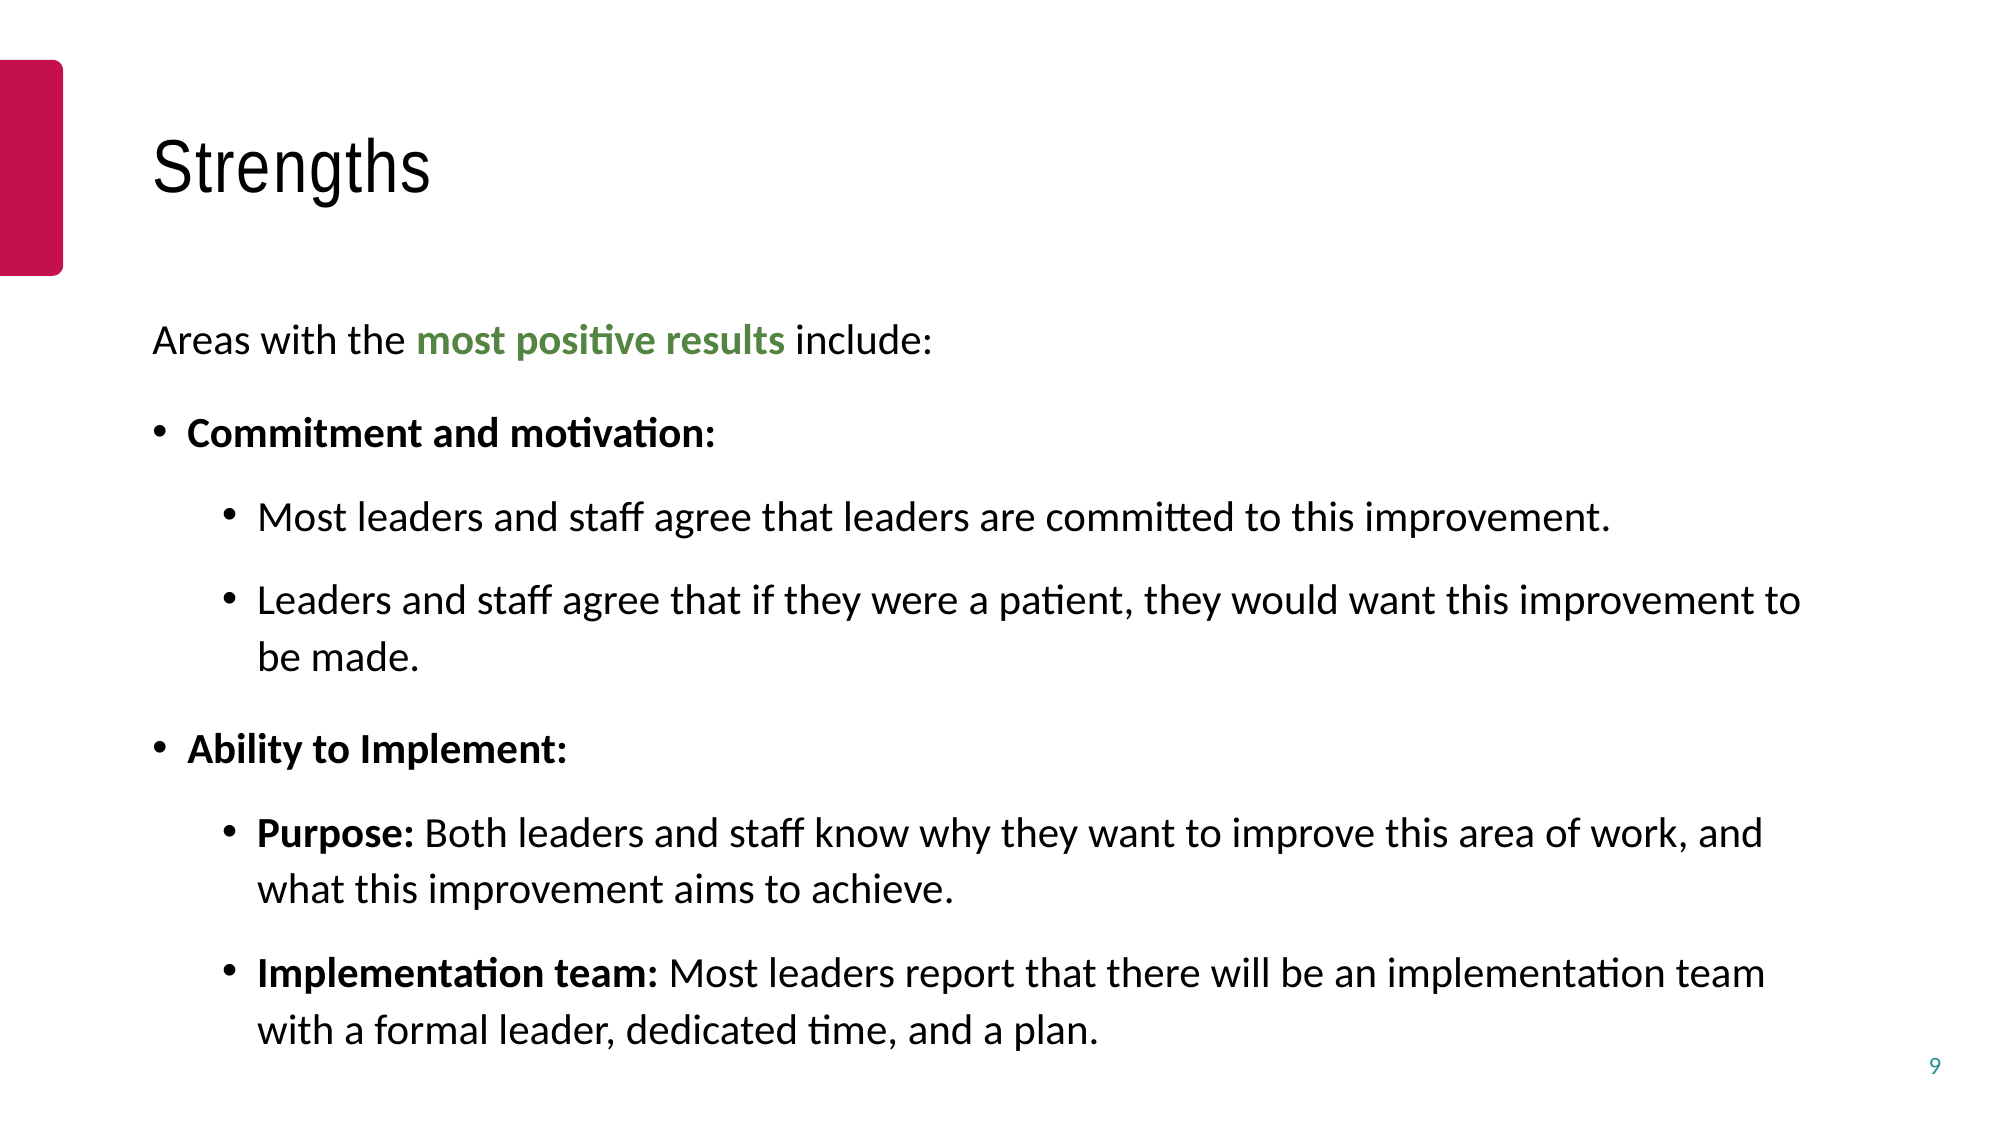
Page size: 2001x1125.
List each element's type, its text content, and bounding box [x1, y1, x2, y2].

slide_number 9 [1840, 1035, 1957, 1096]
list Areas with the most positive results include: Commitment and motivation: Most leaders and staff agree that leaders are committed to this improvement. Leaders and staff agree that if they were a patient, they would want this improvement to be made. Ability to Implement: Purpose: Both leaders and staff know why they want to improve this area of work, and what this improvement aims to achieve. Implementation team: Most leaders report that there will be an implementation team with a formal leader, dedicated time, and a plan. [137, 299, 1863, 1066]
title Strengths [137, 59, 1863, 278]
